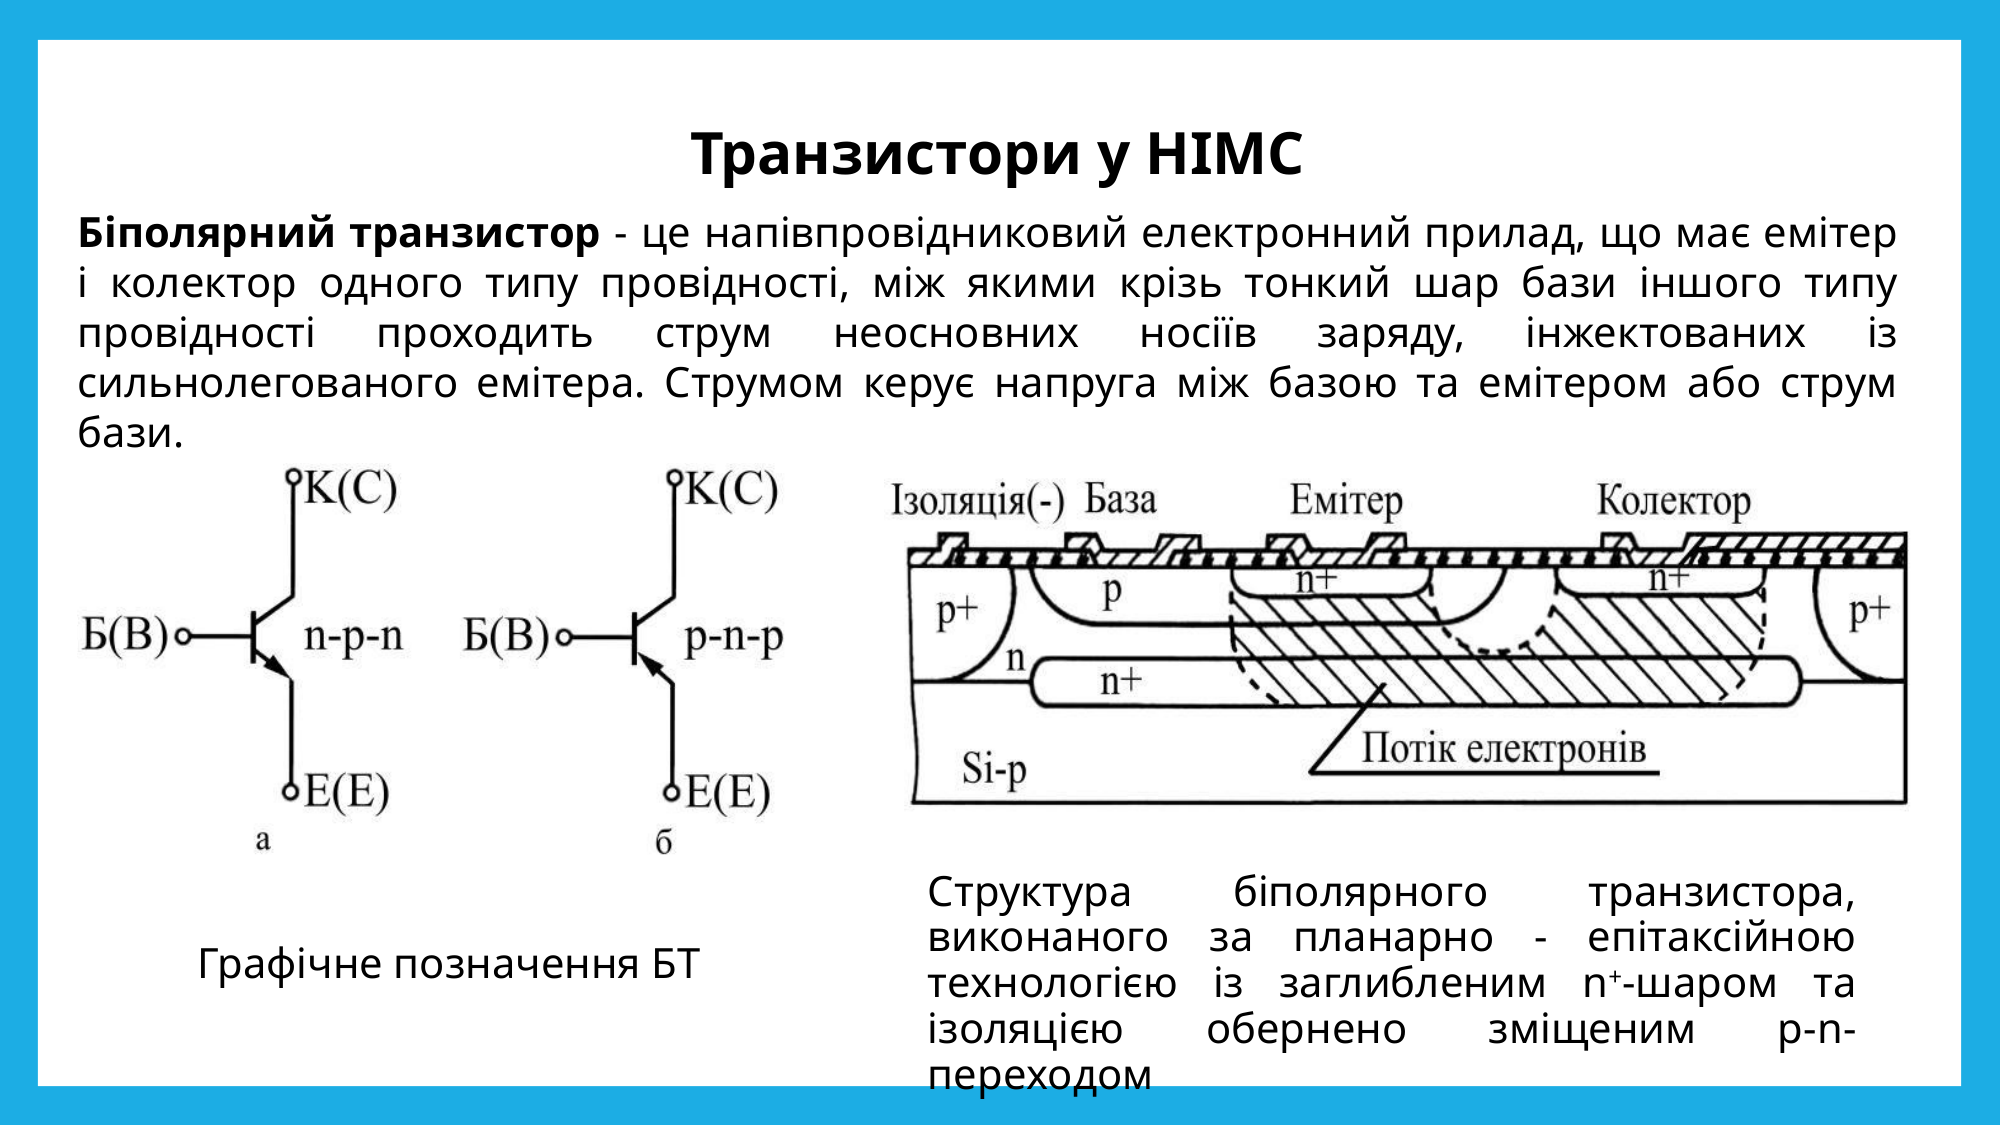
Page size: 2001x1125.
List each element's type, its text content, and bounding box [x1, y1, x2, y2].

text_box Графічне позначення БТ [153, 929, 716, 995]
picture [883, 468, 1914, 818]
text_box Біполярний транзистор - це напівпровідниковий електронний прилад, що має емітер і колектор одного типу провідності, між якими крізь тонкий шар бази іншого типу провідності проходить струм неосновних носіїв заряду, інжектованих із сильнолегованого емітера. Струмом керує напруга між базою та емітером або струм бази. [63, 198, 1914, 463]
title Транзистори у НІМС [187, 99, 1808, 198]
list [76, 463, 793, 862]
text_box Структура біполярного транзистора, виконаного за планарно - епітаксійною технологією із заглибленим n+-шаром та ізоляцією обернено зміщеним р-n-переходом [913, 861, 1914, 1107]
